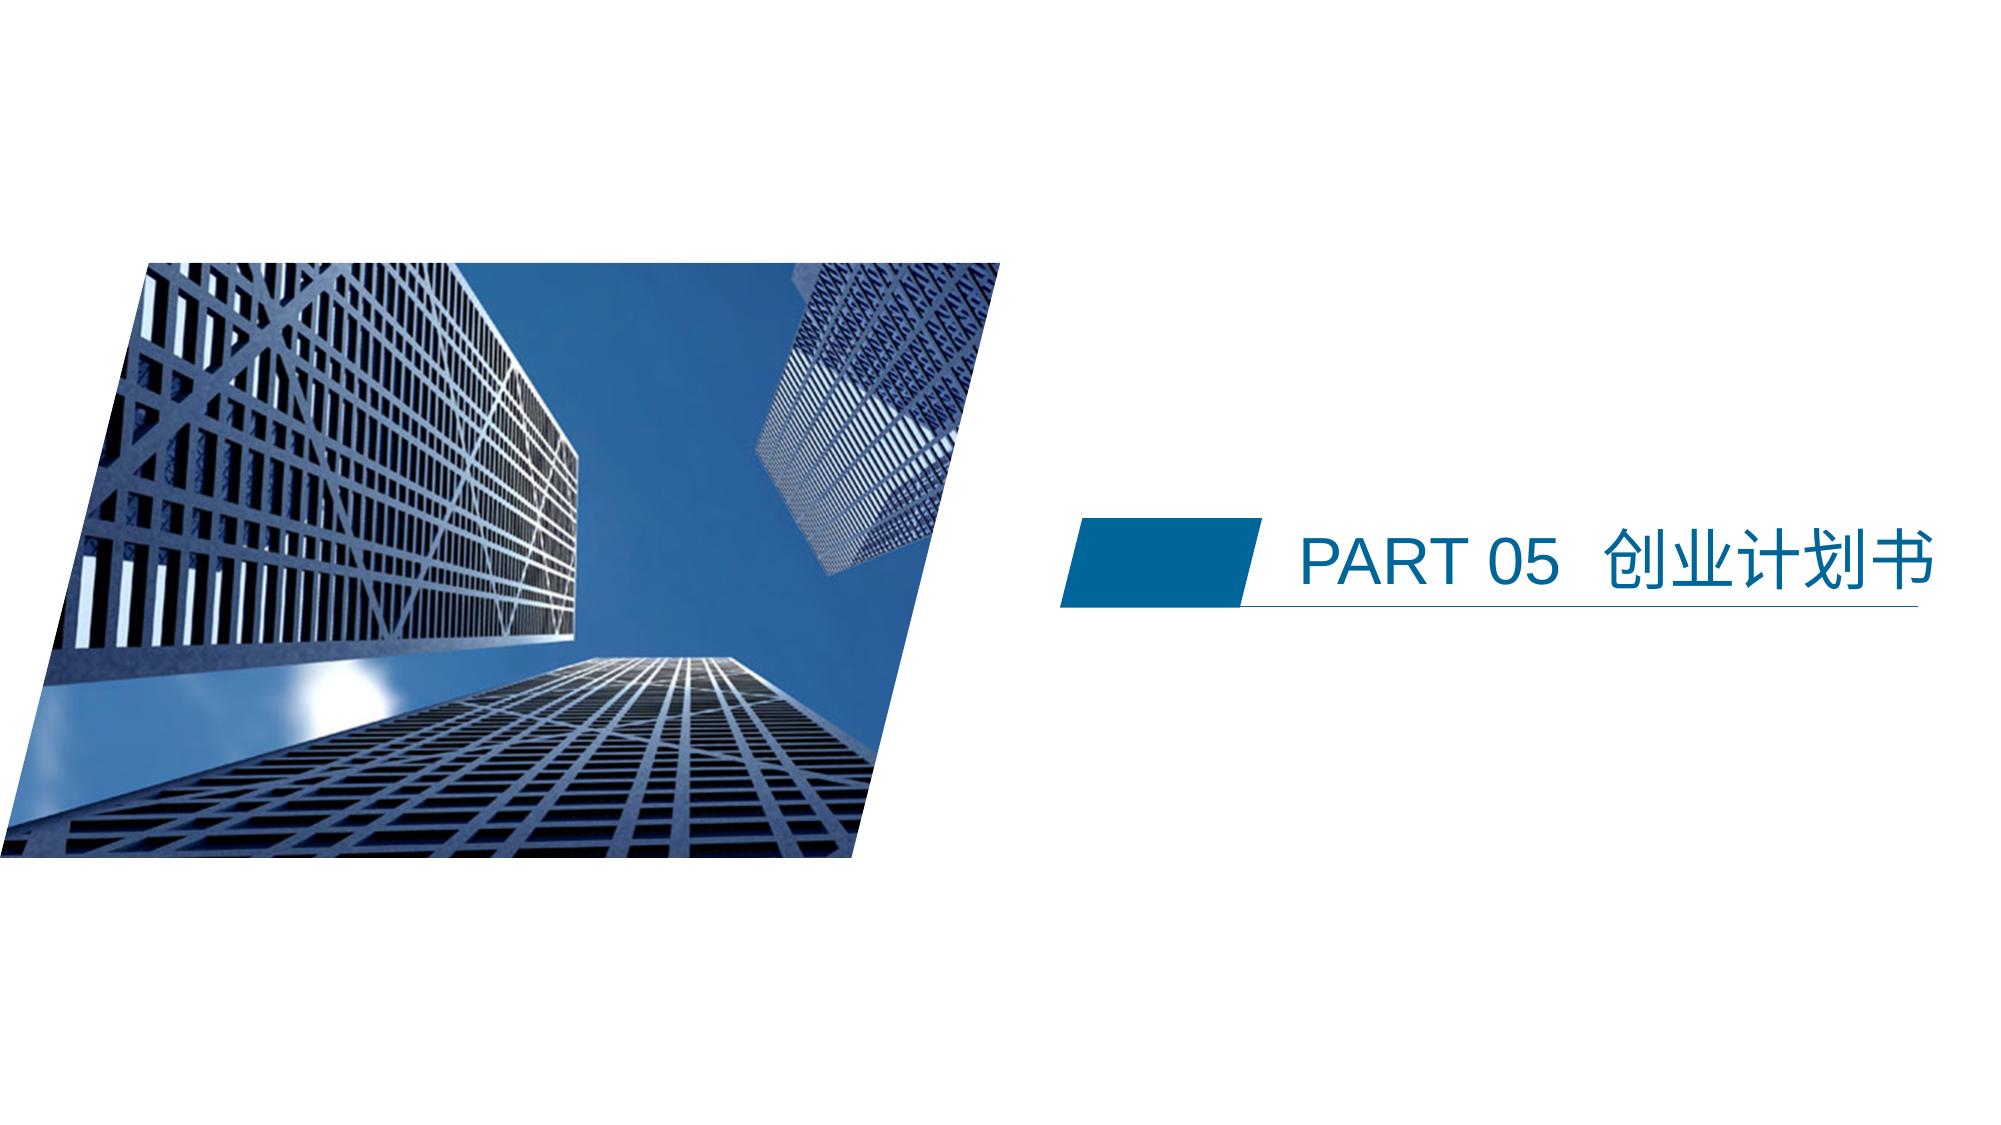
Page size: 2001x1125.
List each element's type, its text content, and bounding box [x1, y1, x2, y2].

text_box PART 05 [1283, 510, 1577, 605]
text_box 创业计划书 [1587, 510, 1972, 605]
picture [0, 262, 1001, 858]
text_box [1060, 518, 1263, 608]
